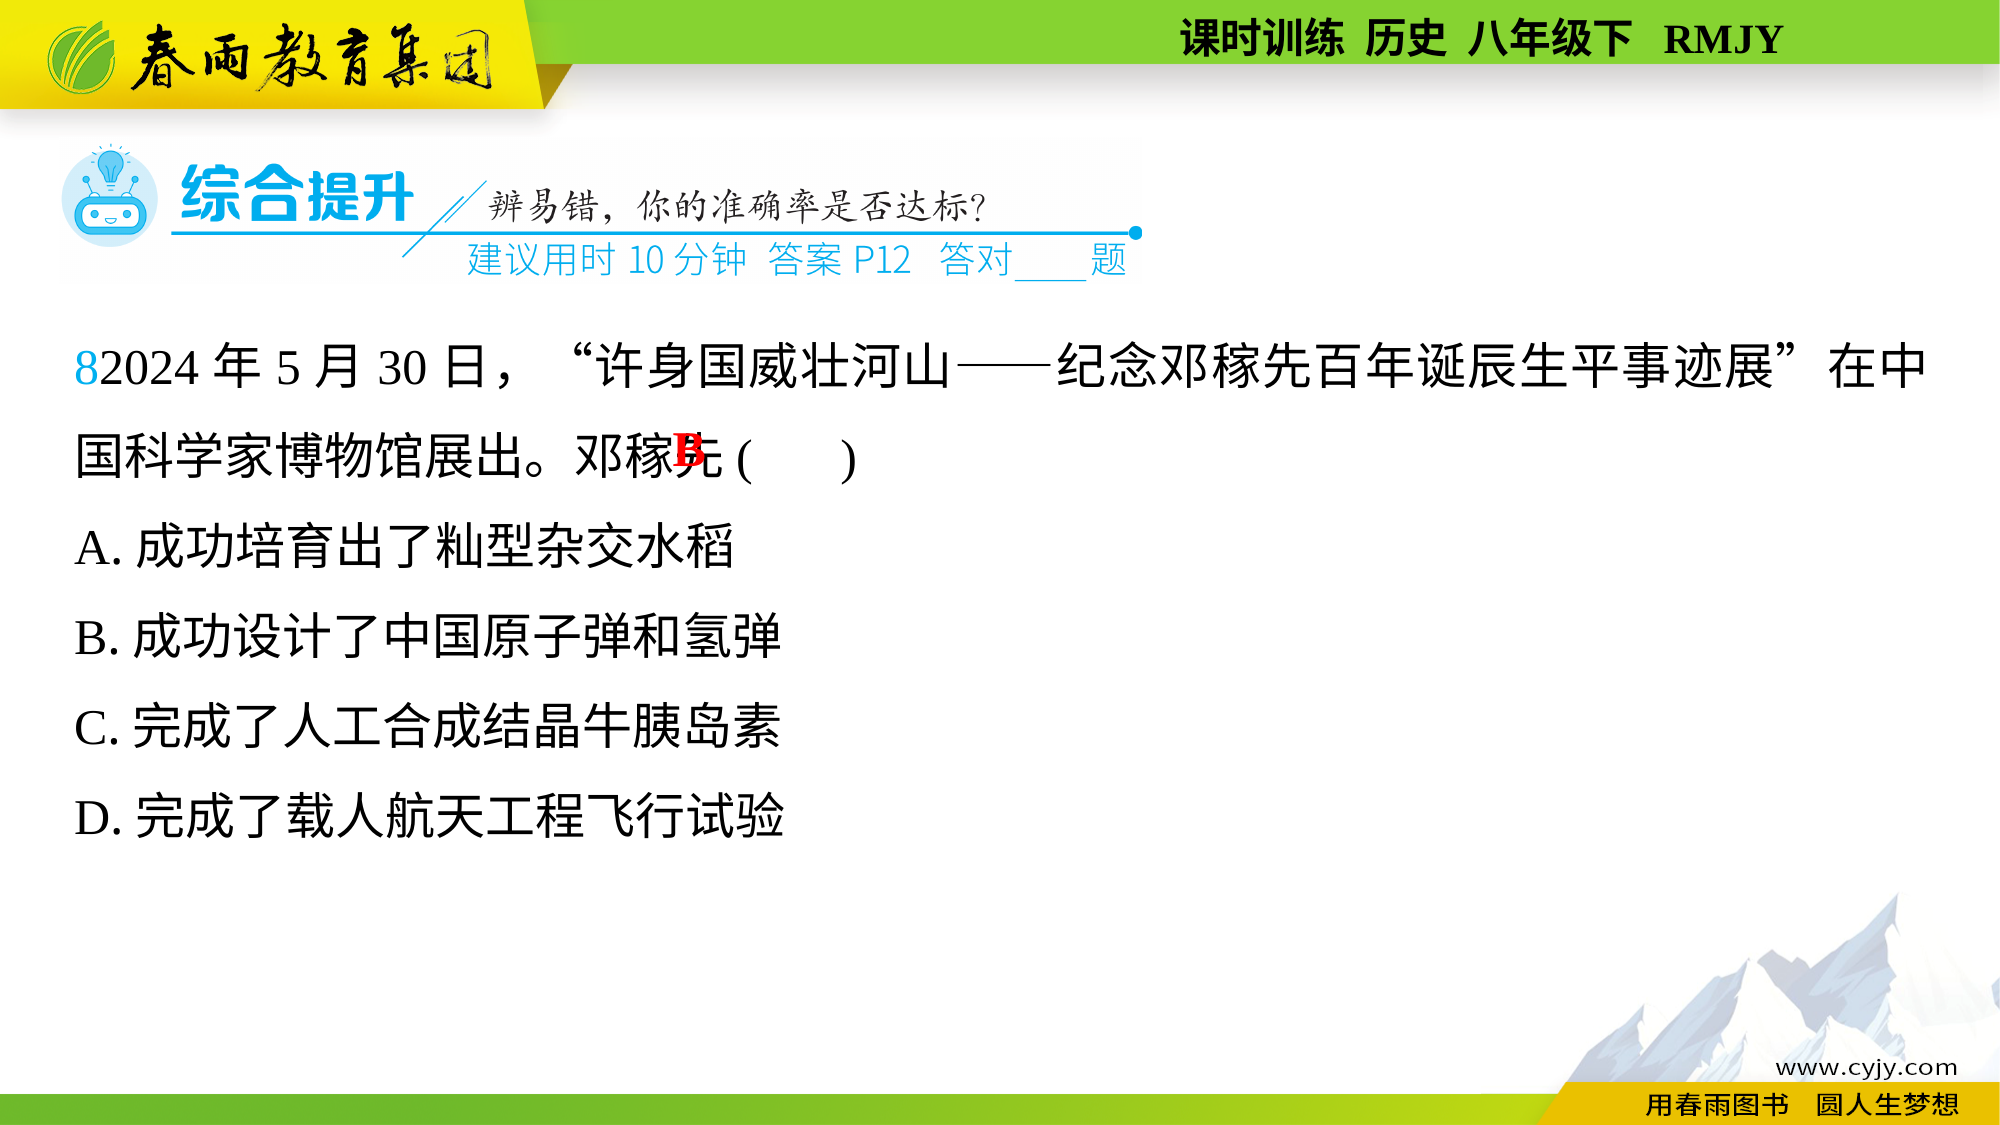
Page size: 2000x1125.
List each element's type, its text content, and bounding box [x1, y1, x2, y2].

picture [0, 0, 2000, 1125]
text_box B [657, 408, 721, 484]
list 82024年5月30日，“许身国威壮河山——纪念邓稼先百年诞辰生平事迹展”在中国科学家博物馆展出。邓稼先( ) A.成功培育出了籼型杂交水稻 B.成功设计了中国原子弹和氢弹 C.完成了人工合成结晶牛胰岛素 D.完成了载人航天工程飞行试验 [59, 297, 1944, 858]
